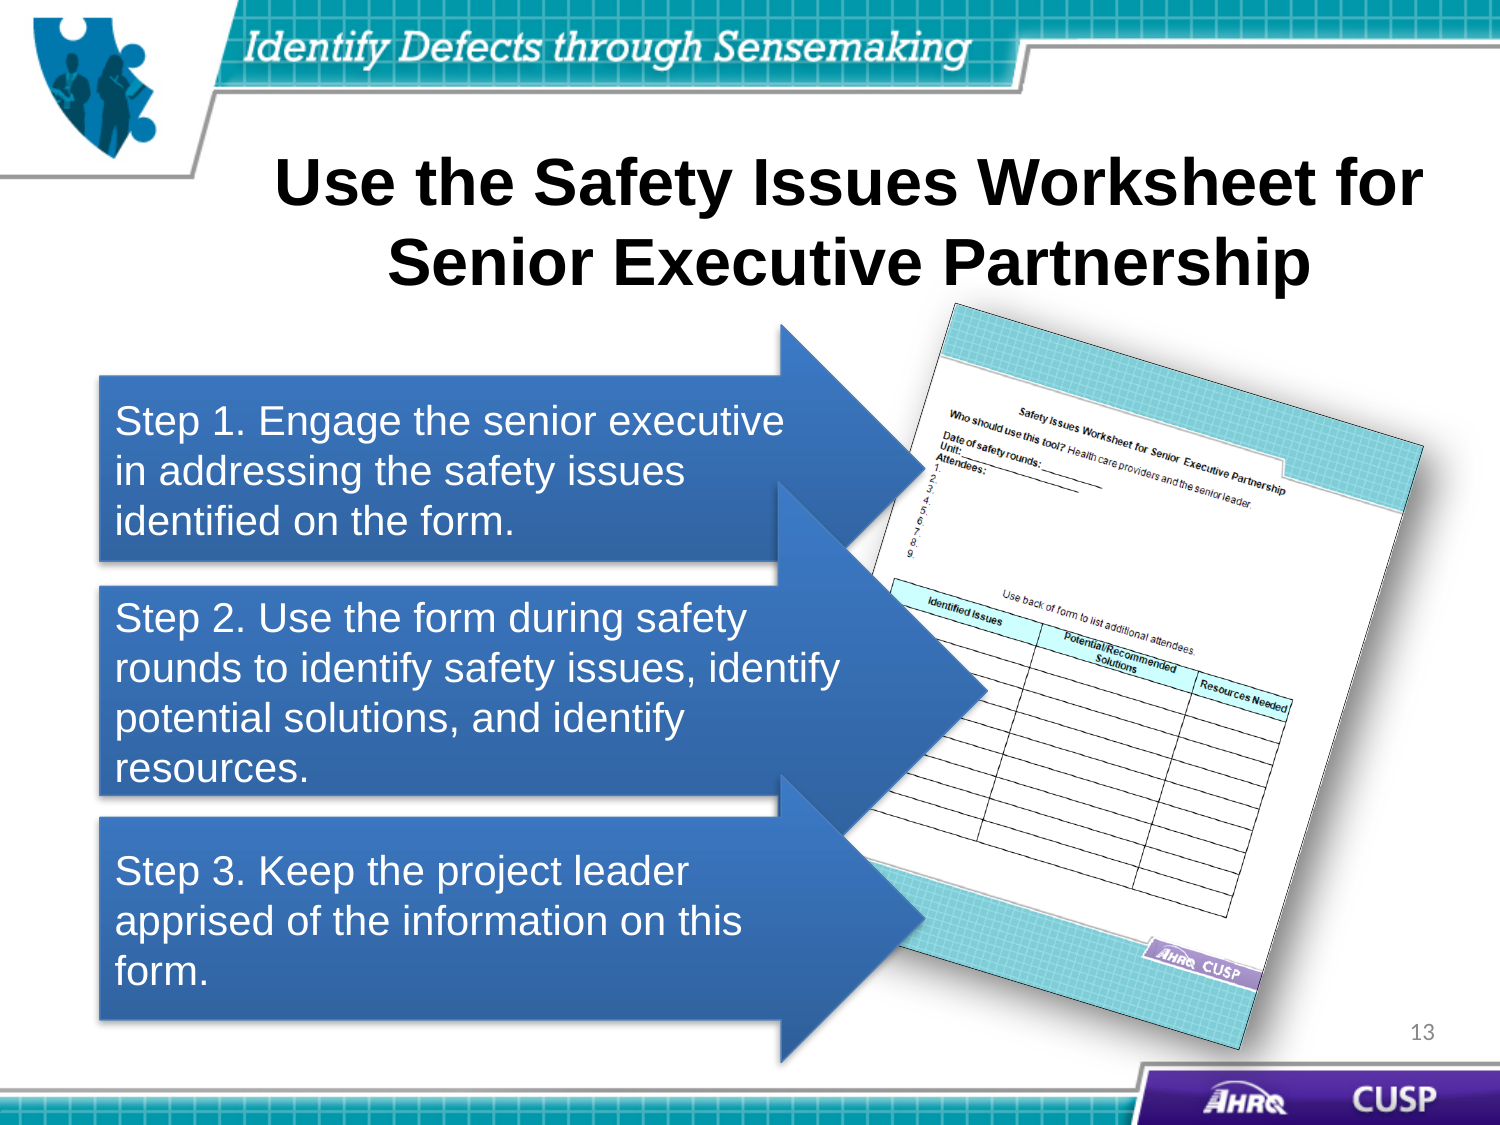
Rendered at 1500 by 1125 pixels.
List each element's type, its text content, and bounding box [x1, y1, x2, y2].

picture [0, 0, 1500, 1125]
title Use the Safety Issues Worksheet for Senior Executive Partnership [224, 124, 1476, 313]
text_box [99, 324, 1342, 1063]
slide_number 13 [1347, 999, 1450, 1060]
